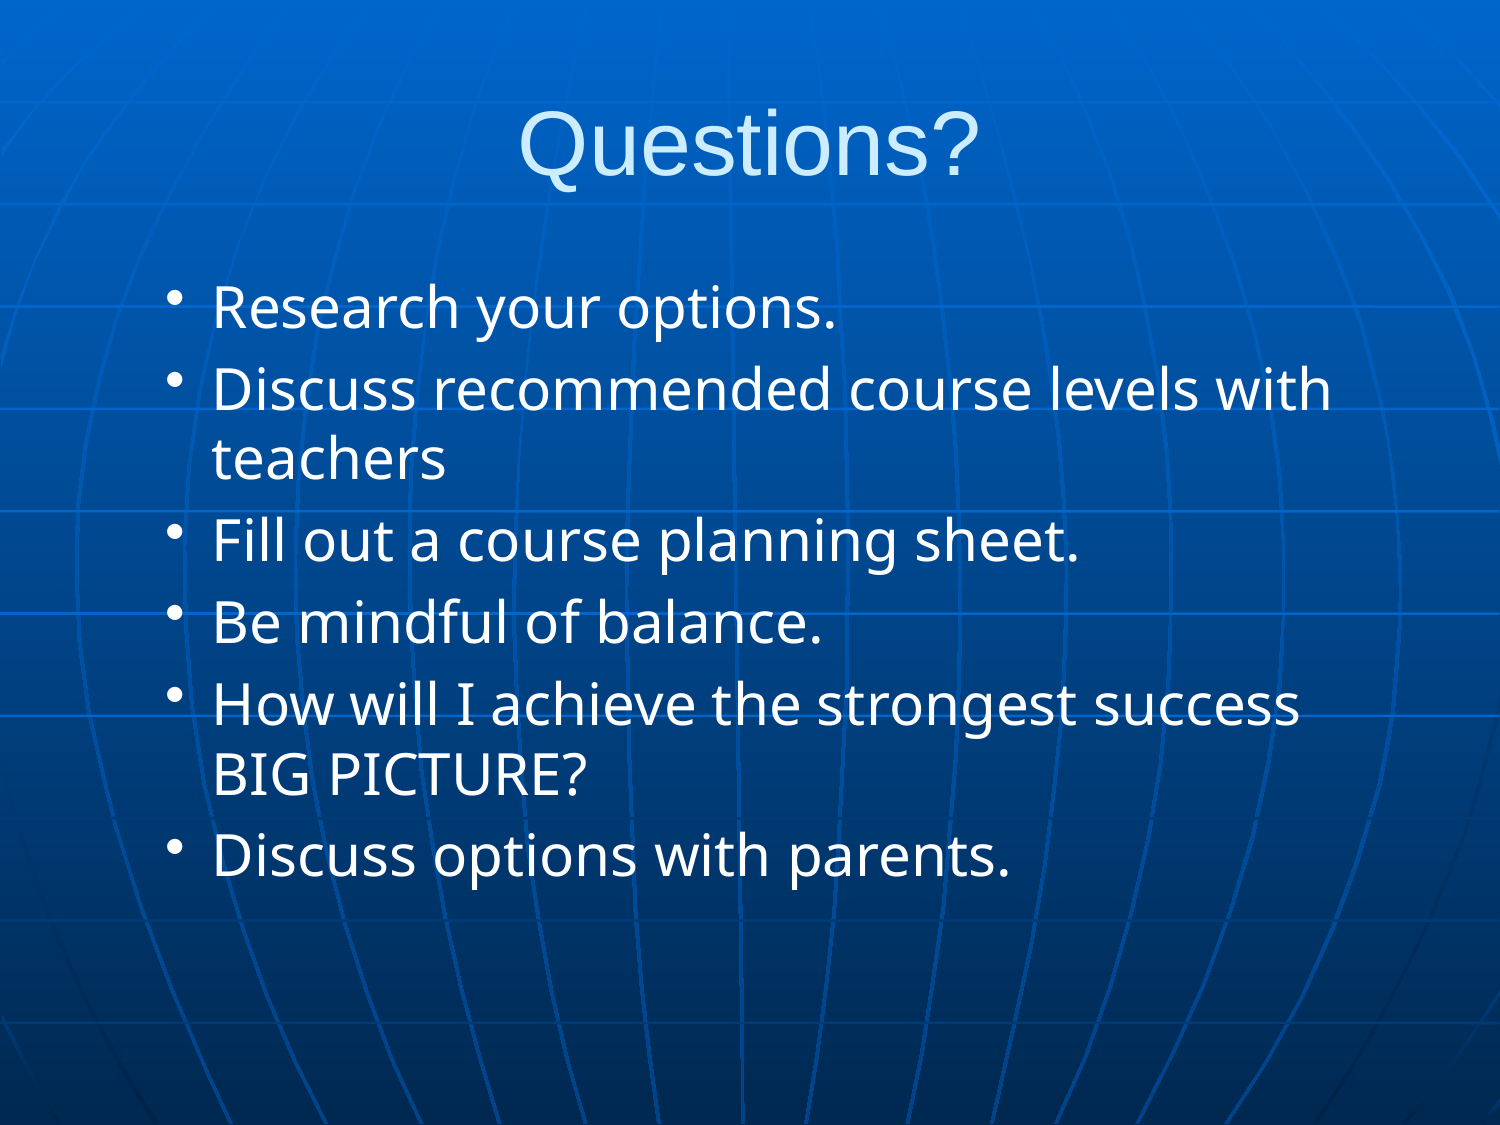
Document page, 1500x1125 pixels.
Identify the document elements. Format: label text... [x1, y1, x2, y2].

title Questions? [74, 45, 1426, 233]
list Research your options. Discuss recommended course levels with teachers Fill out a course planning sheet. Be mindful of balance. How will I achieve the strongest success BIG PICTURE? Discuss options with parents. [74, 262, 1426, 1006]
